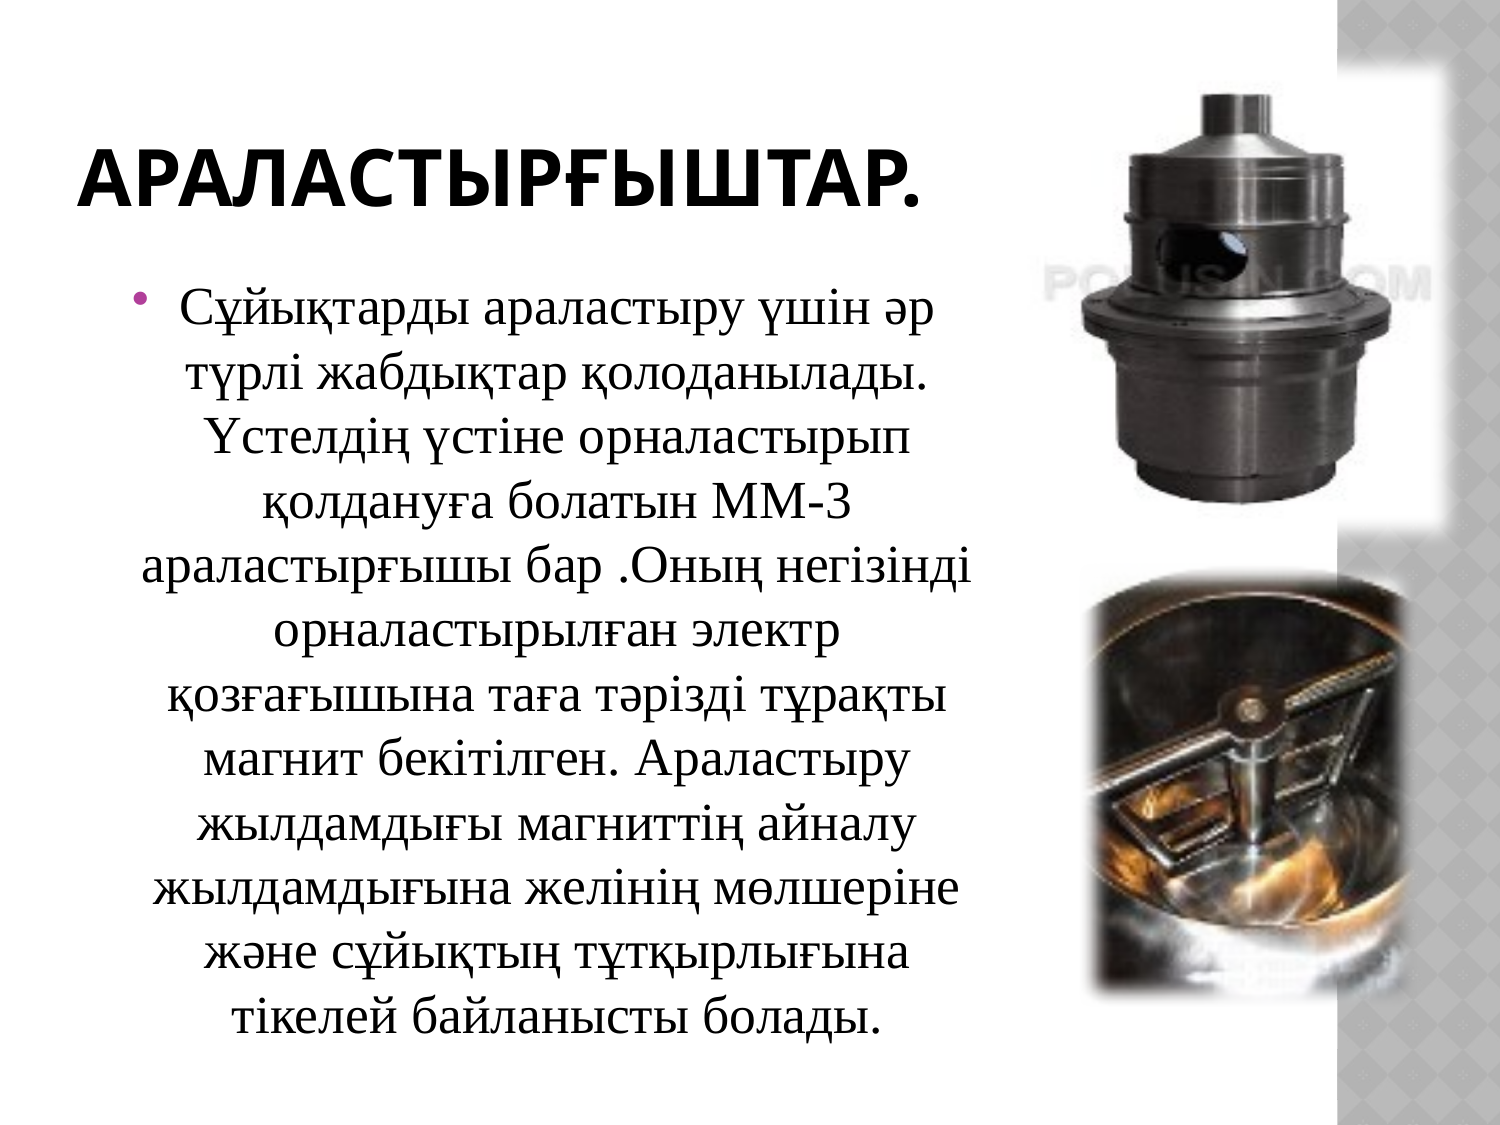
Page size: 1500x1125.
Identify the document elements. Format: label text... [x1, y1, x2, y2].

title Араластырғыштар. [70, 35, 1258, 223]
picture [1007, 46, 1466, 552]
picture [1077, 562, 1419, 1009]
list Сұйықтарды араластыру үшін әр түрлі жабдықтар қолоданылады. Үстелдің үстіне орналастырып қолдануға болатын ММ-3 араластырғышы бар .Оның негізінді орналастырылған электр қозғағышына таға тәрізді тұрақты магнит бекітілген. Араластыру жылдамдығы магниттің айналу жылдамдығына желінің мөлшеріне және сұйықтың тұтқырлығына тікелей байланысты болады. [75, 264, 997, 1059]
